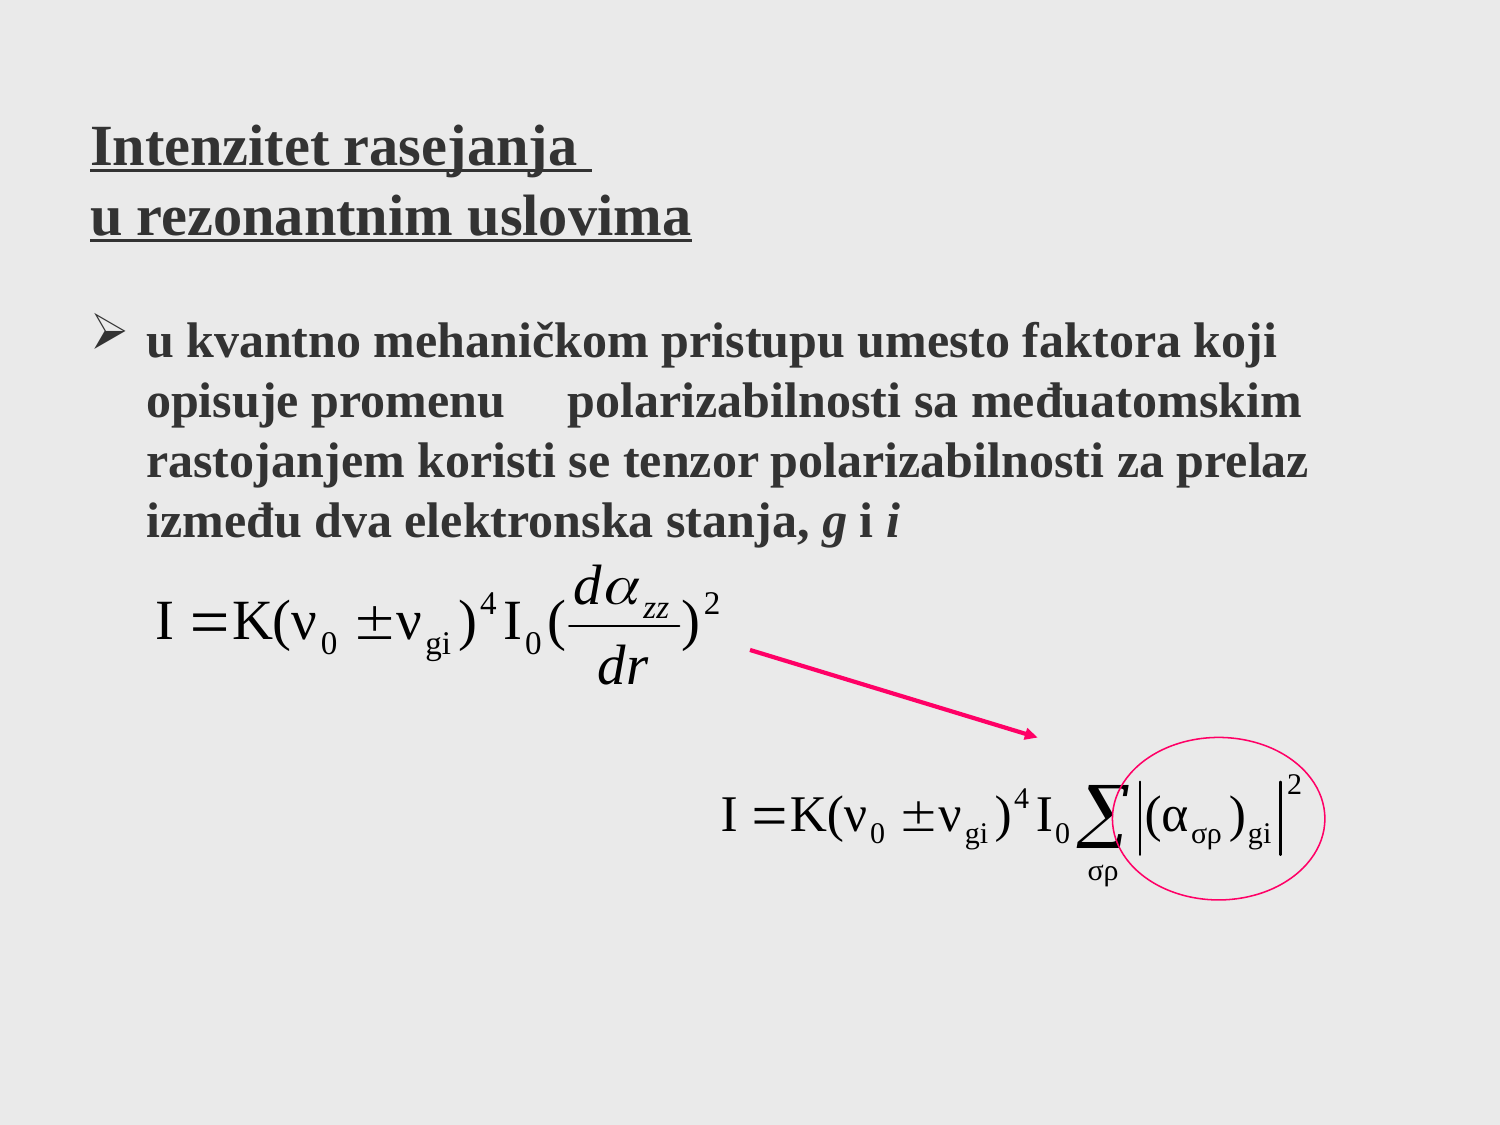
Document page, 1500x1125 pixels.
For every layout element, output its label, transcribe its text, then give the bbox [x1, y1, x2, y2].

text_box [1145, 737, 1293, 760]
text_box [749, 649, 1038, 740]
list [146, 549, 731, 698]
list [712, 762, 1319, 896]
list Intenzitet rasejanja u rezonantnim uslovima u kvantno mehaničkom pristupu umesto faktora koji opisuje promenu polarizabilnosti sa međuatomskim rastojanjem koristi se tenzor polarizabilnosti za prelaz između dva elektronska stanja, g i i [75, 99, 1450, 888]
